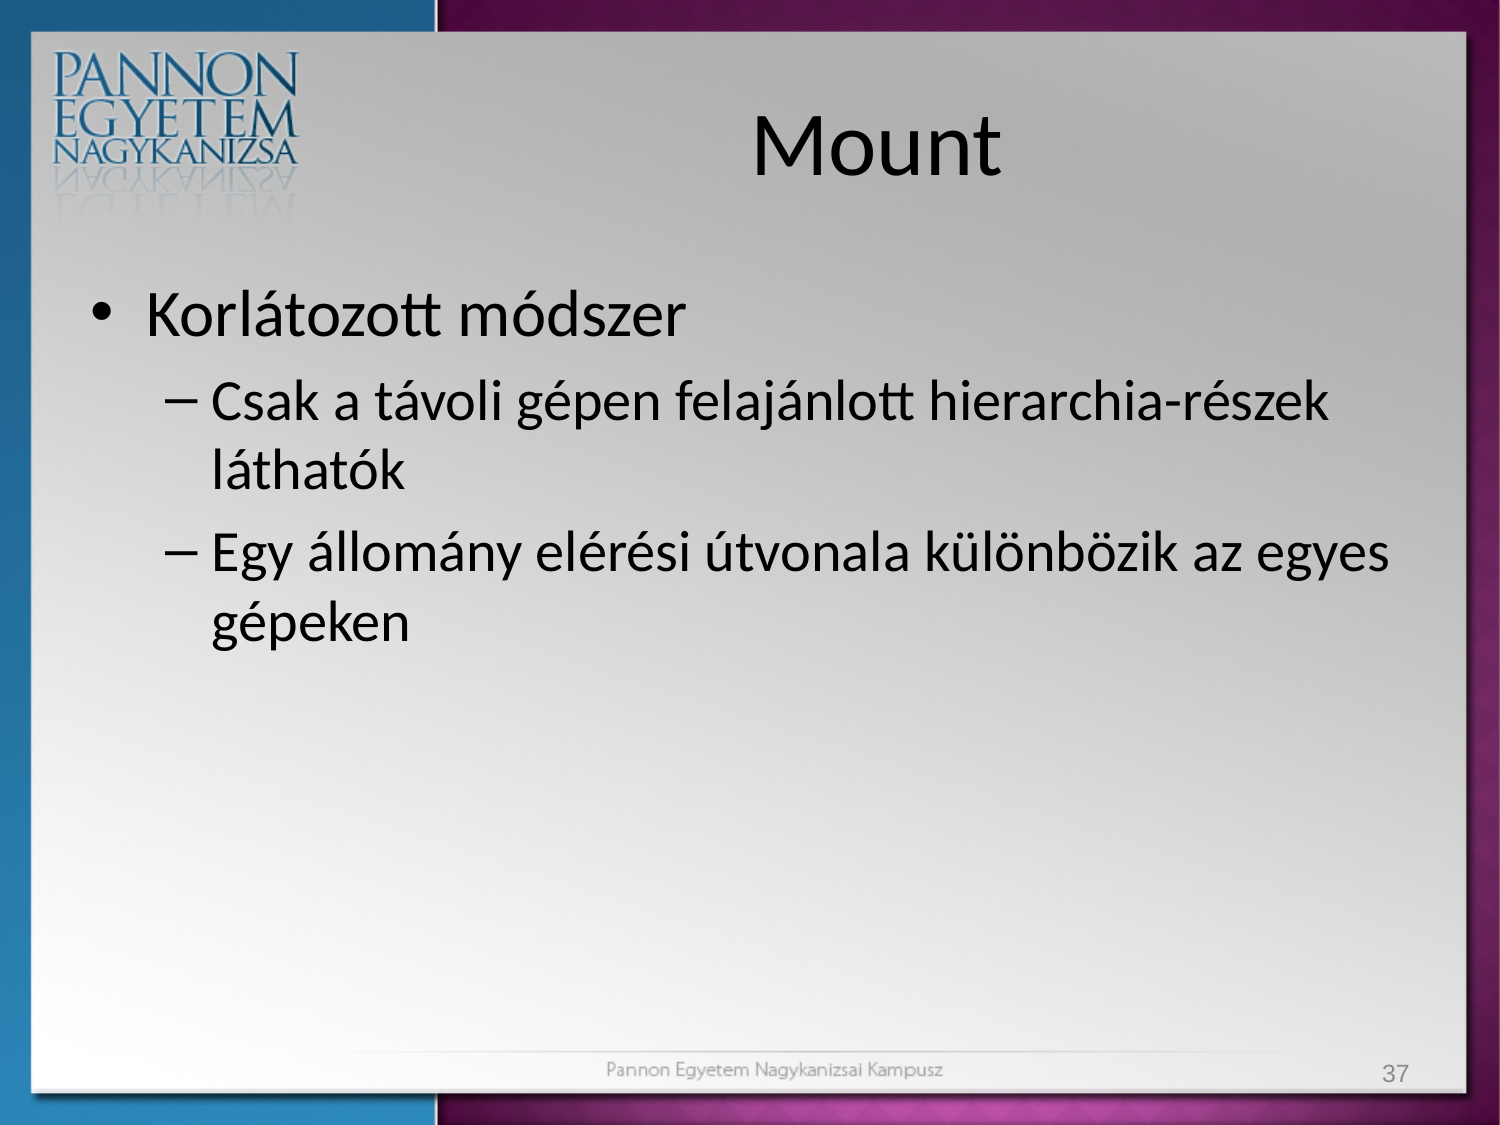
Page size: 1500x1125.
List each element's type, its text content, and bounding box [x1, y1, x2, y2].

list Korlátozott módszer Csak a távoli gépen felajánlott hierarchia-részek láthatók Egy állomány elérési útvonala különbözik az egyes gépeken [75, 262, 1425, 1038]
picture [0, 0, 1500, 1125]
slide_number 37 [1074, 1042, 1425, 1103]
title Mount [328, 45, 1425, 233]
